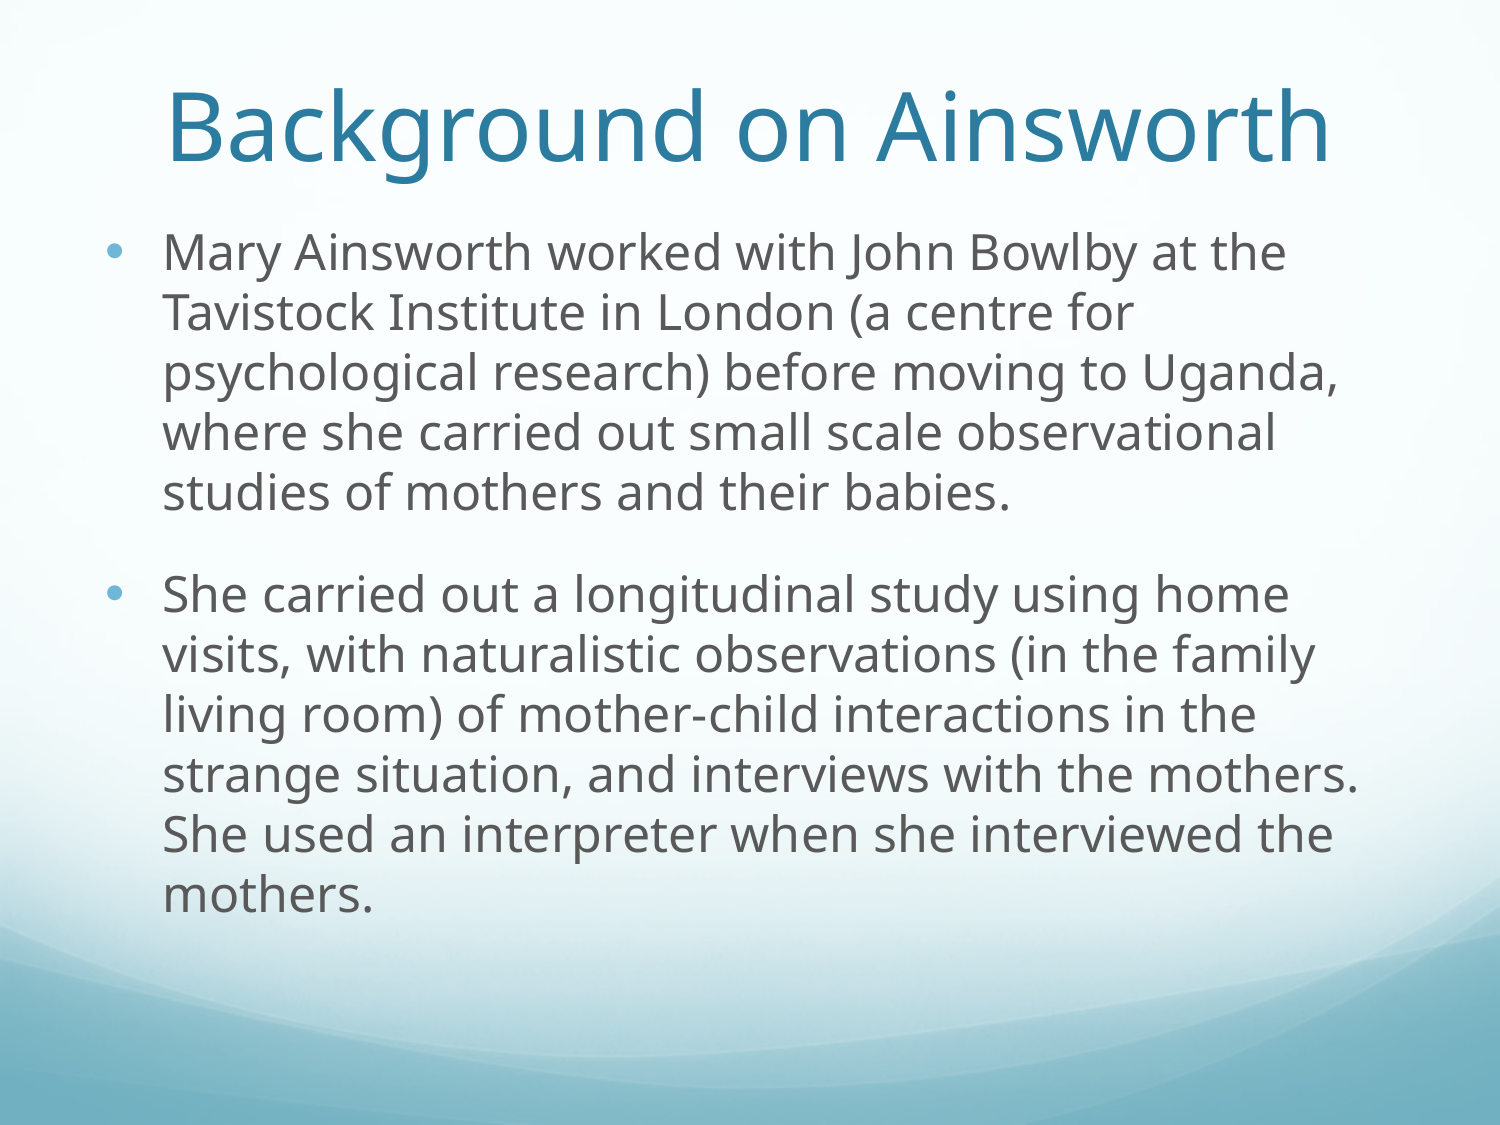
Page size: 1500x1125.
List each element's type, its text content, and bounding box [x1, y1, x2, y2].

list Mary Ainsworth worked with John Bowlby at the Tavistock Institute in London (a centre for psychological research) before moving to Uganda, where she carried out small scale observational studies of mothers and their babies. She carried out a longitudinal study using home visits, with naturalistic observations (in the family living room) of mother-child interactions in the strange situation, and interviews with the mothers. She used an interpreter when she interviewed the mothers. [90, 213, 1410, 1019]
title Background on Ainsworth [90, 67, 1410, 189]
